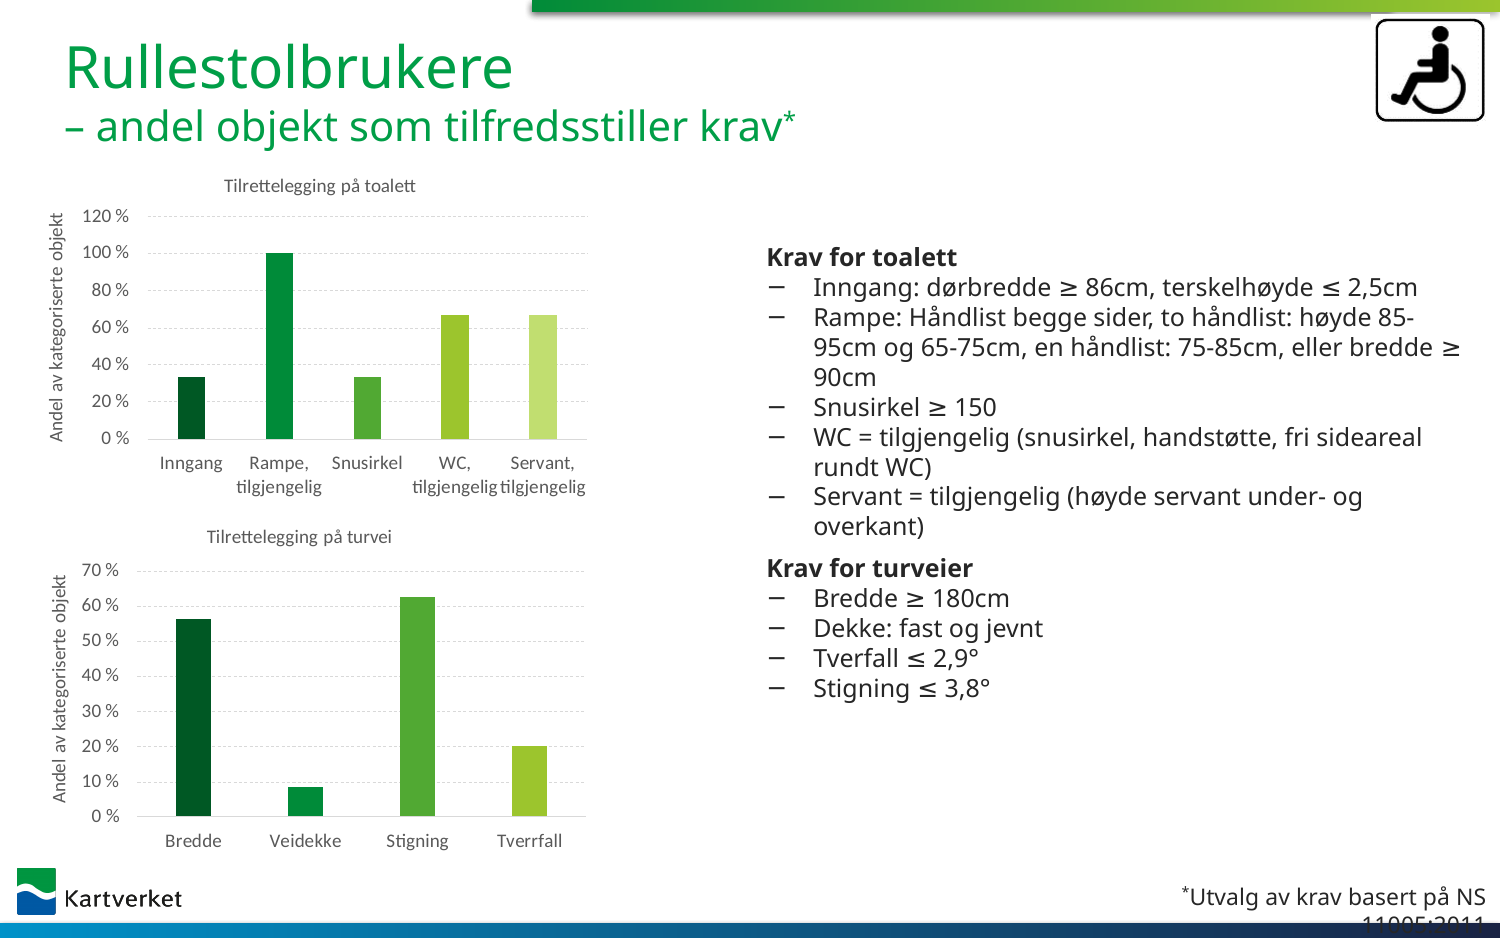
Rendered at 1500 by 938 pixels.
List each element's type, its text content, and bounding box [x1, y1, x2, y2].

text_box Krav for turveier Bredde ≥ 180cm Dekke: fast og jevnt Tverfall ≤ 2,9° Stigning ≤ 3,8° [751, 545, 1483, 710]
picture [1371, 13, 1491, 127]
text_box Krav for toalett Inngang: dørbredde ≥ 86cm, terskelhøyde ≤ 2,5cm Rampe: Håndlist begge sider, to håndlist: høyde 85-95cm og 65-75cm, en håndlist: 75-85cm, eller bredde ≥ 90cm Snusirkel ≥ 150 WC = tilgjengelig (snusirkel, handstøtte, fri sideareal rundt WC) Servant = tilgjengelig (høyde servant under- og overkant) [751, 234, 1483, 545]
picture [41, 520, 597, 859]
text_box *Utvalg av krav basert på NS 11005:2011 [1068, 873, 1500, 938]
text_box Rullestolbrukere – andel objekt som tilfredsstiller krav* [49, 14, 1431, 158]
picture [41, 166, 598, 505]
